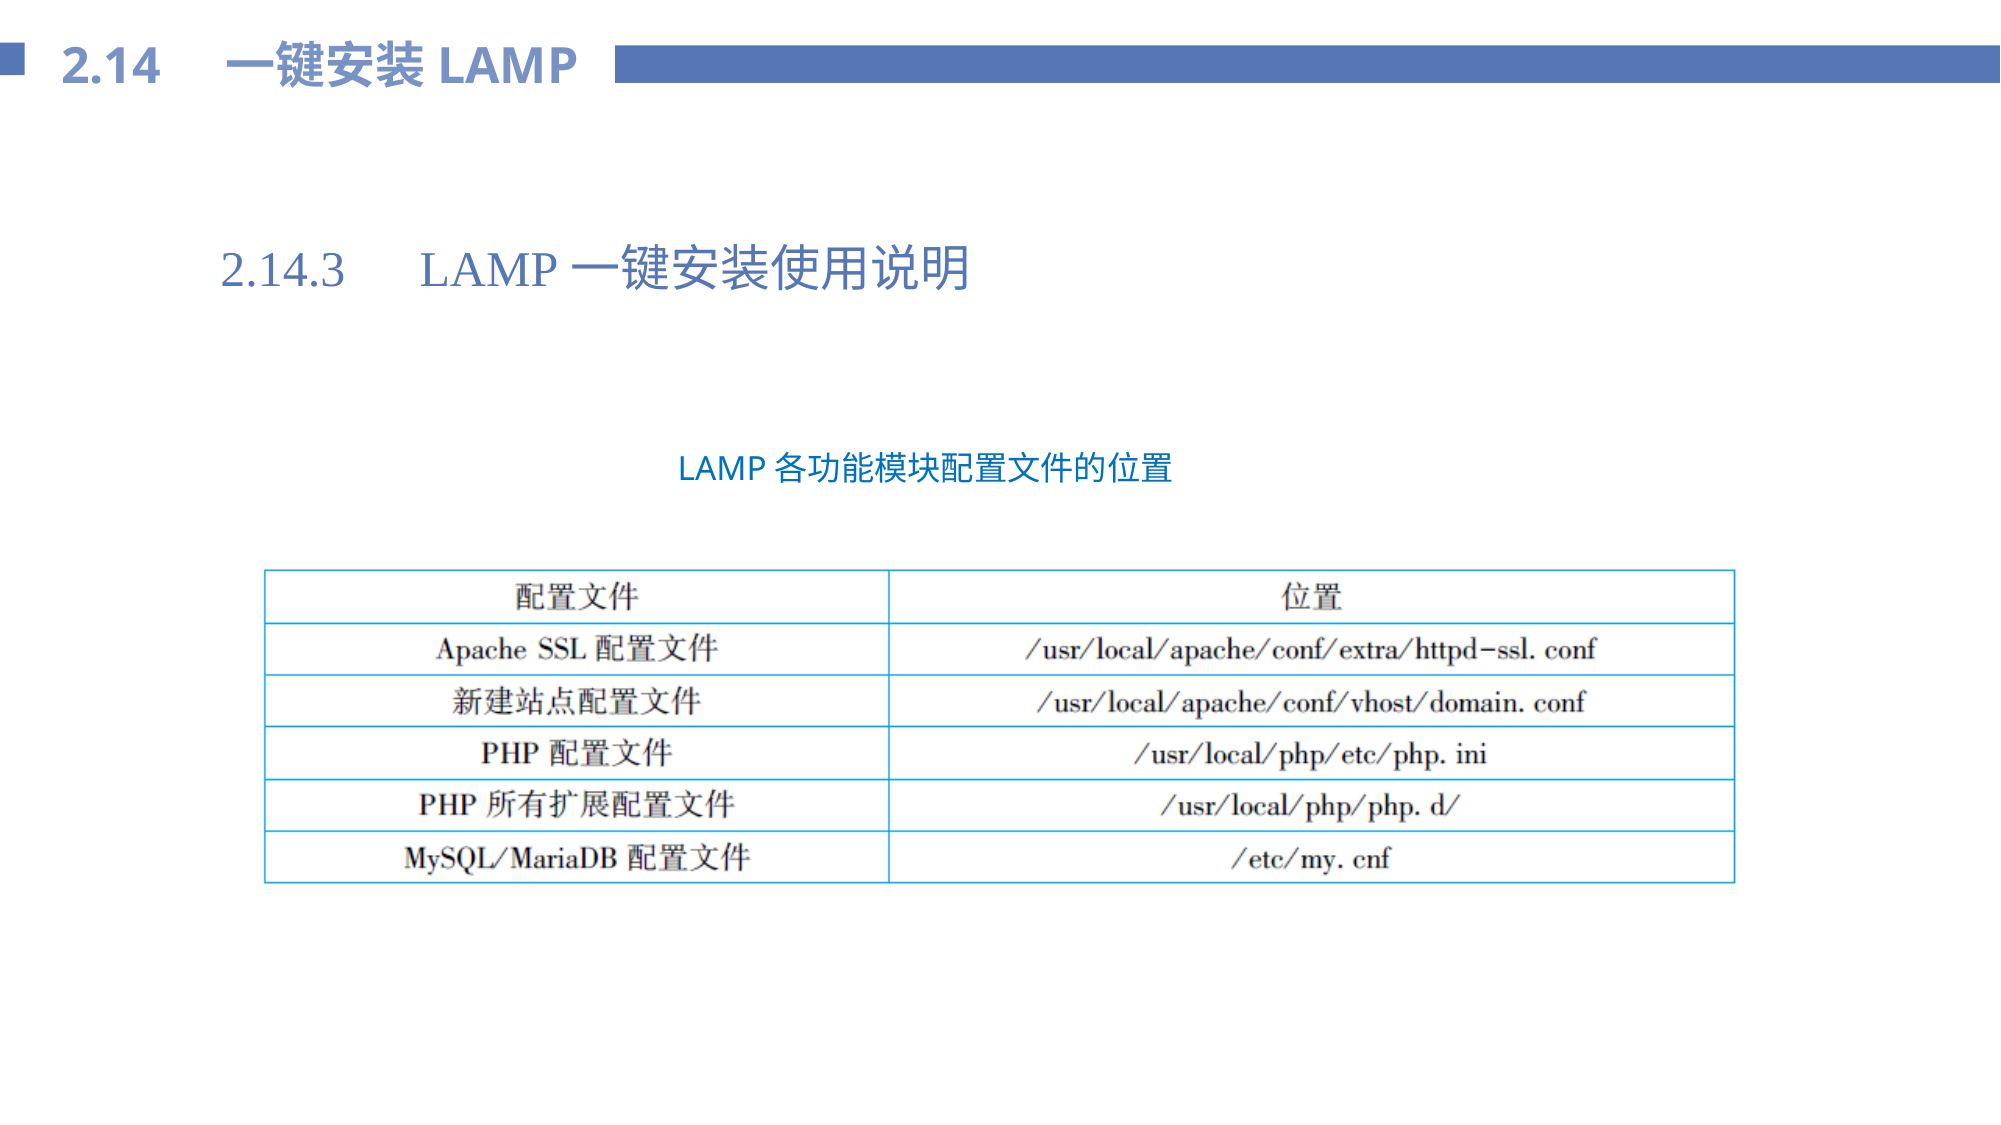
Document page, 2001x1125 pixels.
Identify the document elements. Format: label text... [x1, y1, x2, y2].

text_box 2.14 一键安装LAMP [61, 33, 579, 94]
text_box LAMP各功能模块配置文件的位置 [663, 439, 1245, 495]
text_box [0, 41, 26, 76]
picture [255, 562, 1745, 890]
text_box [614, 44, 2000, 84]
text_box 2.14.3 LAMP一键安装使用说明 [205, 229, 1121, 304]
